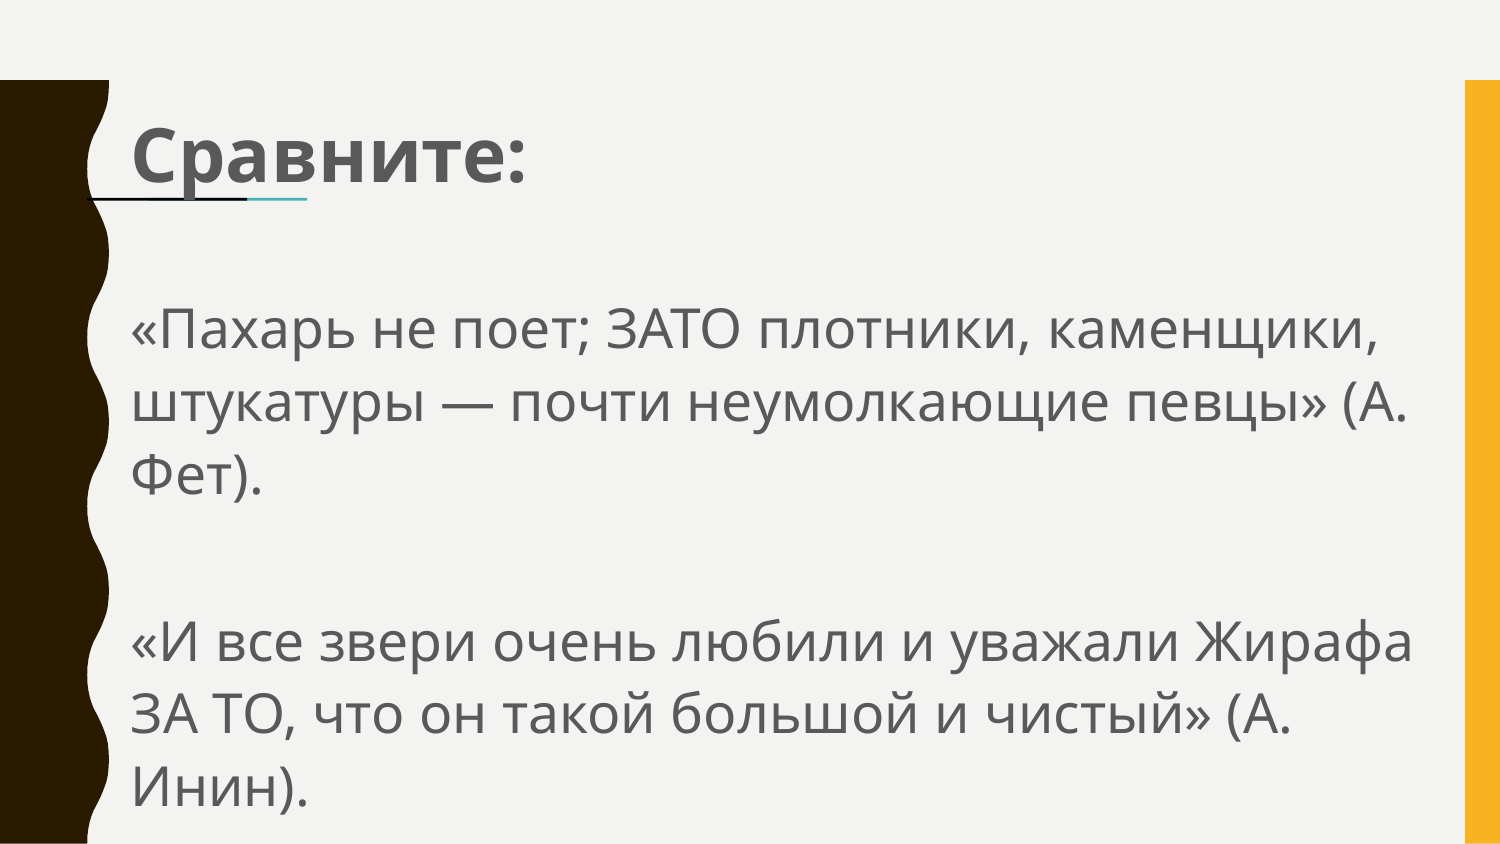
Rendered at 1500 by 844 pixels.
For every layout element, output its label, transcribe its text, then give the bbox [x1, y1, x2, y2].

list «Пахарь не поет; ЗАТО плотники, каменщики, штукатуры — почти неумолкающие певцы» (А. Фет). «И все звери очень любили и уважали Жирафа ЗА ТО, что он такой большой и чистый» (А. Инин). [119, 281, 1438, 725]
title Сравните: [119, 93, 1381, 181]
